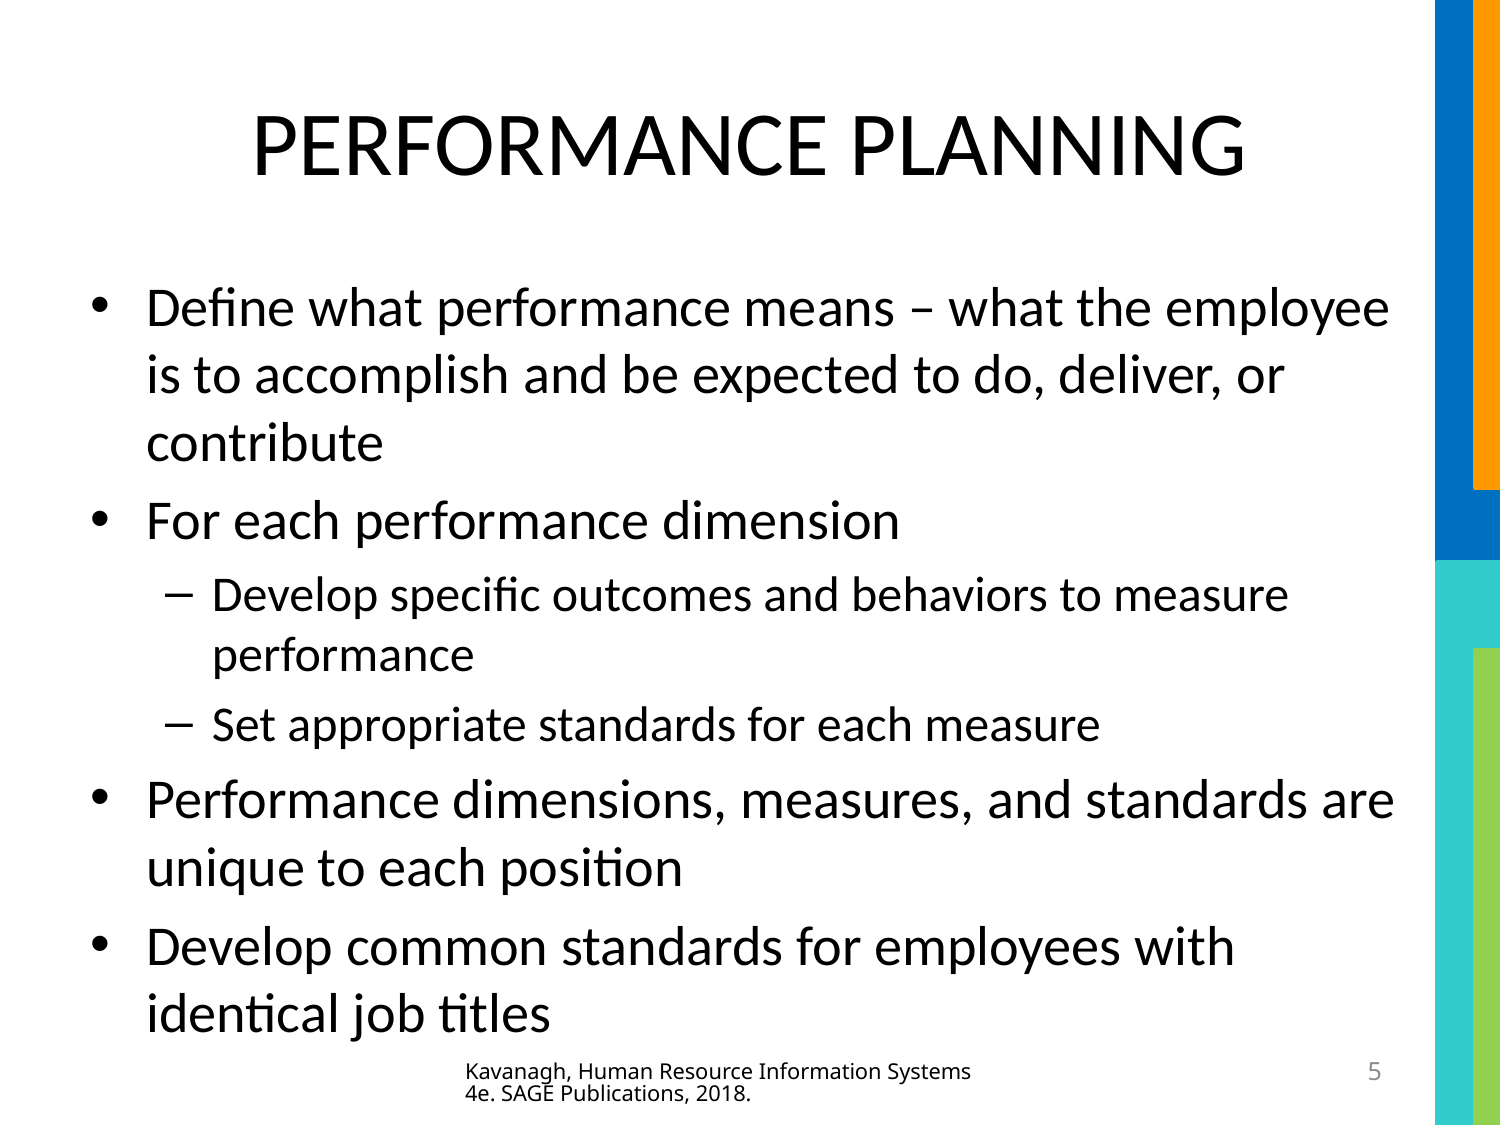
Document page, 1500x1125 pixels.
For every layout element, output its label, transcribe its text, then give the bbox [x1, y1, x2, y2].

list Define what performance means – what the employee is to accomplish and be expected to do, deliver, or contribute For each performance dimension Develop specific outcomes and behaviors to measure performance Set appropriate standards for each measure Performance dimensions, measures, and standards are unique to each position Develop common standards for employees with identical job titles [75, 262, 1425, 1005]
title PERFORMANCE PLANNING [75, 45, 1425, 233]
slide_number 5 [1059, 1042, 1397, 1103]
footer Kavanagh, Human Resource Information Systems 4e. SAGE Publications, 2018. [450, 1042, 1004, 1103]
